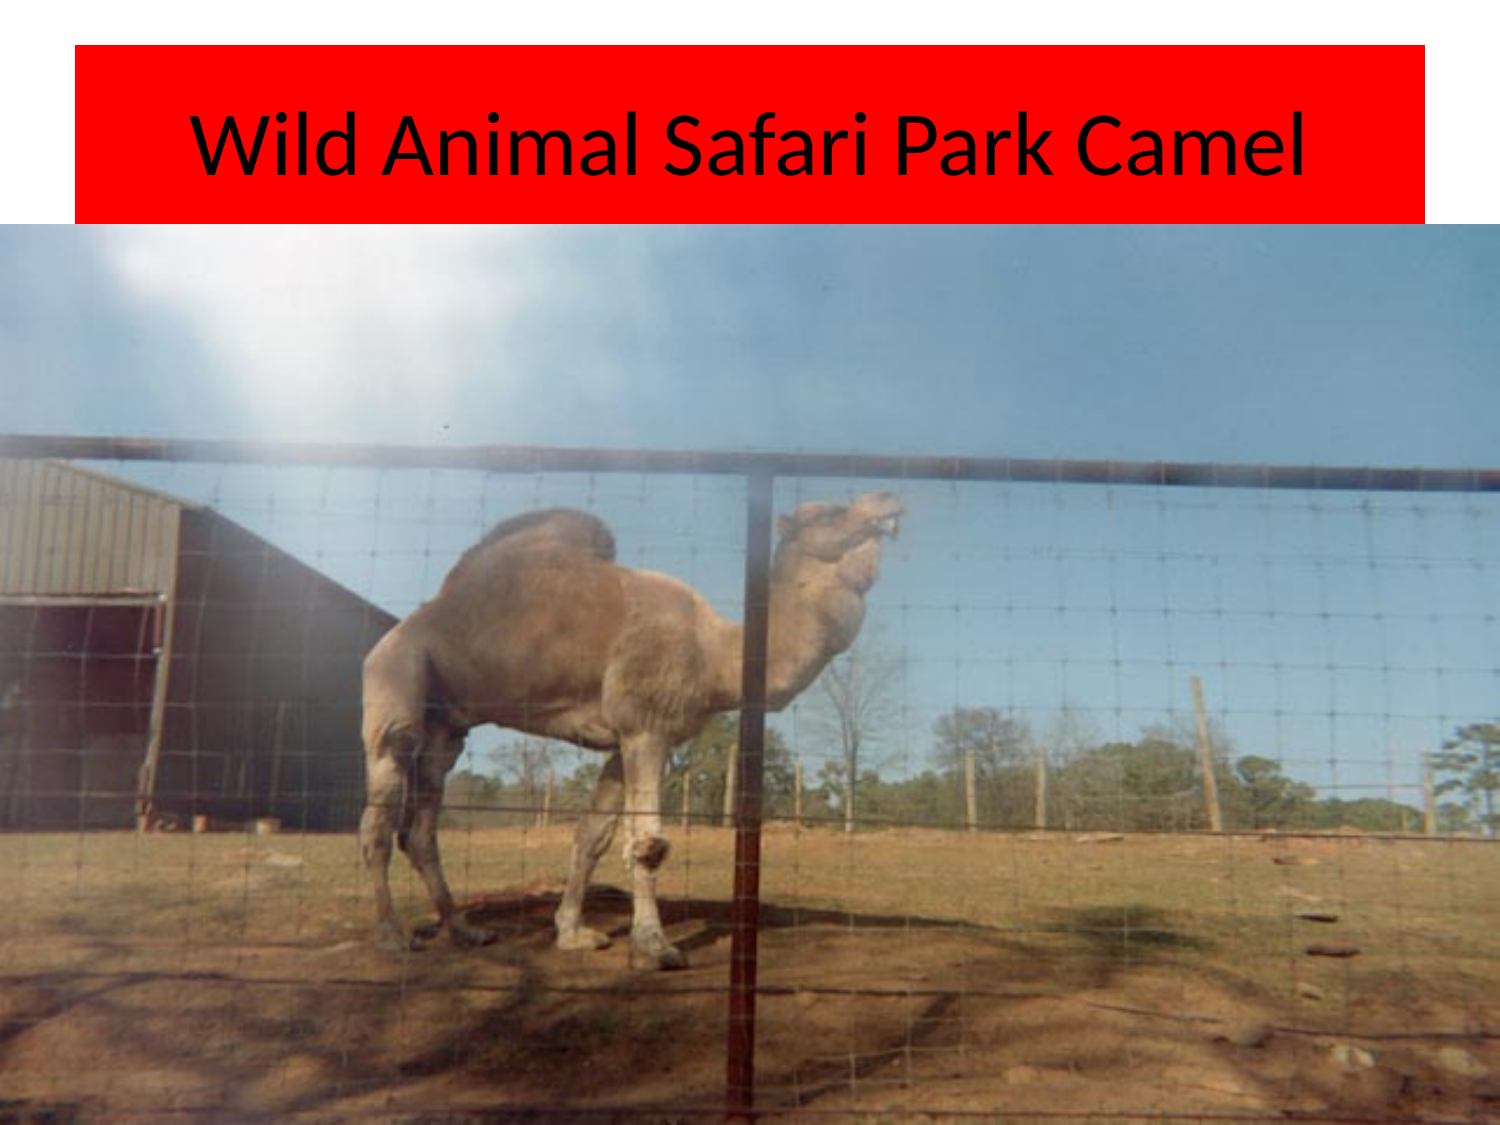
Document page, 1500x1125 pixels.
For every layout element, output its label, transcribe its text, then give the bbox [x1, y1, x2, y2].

title Wild Animal Safari Park Camel [75, 45, 1425, 224]
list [0, 224, 1500, 1125]
